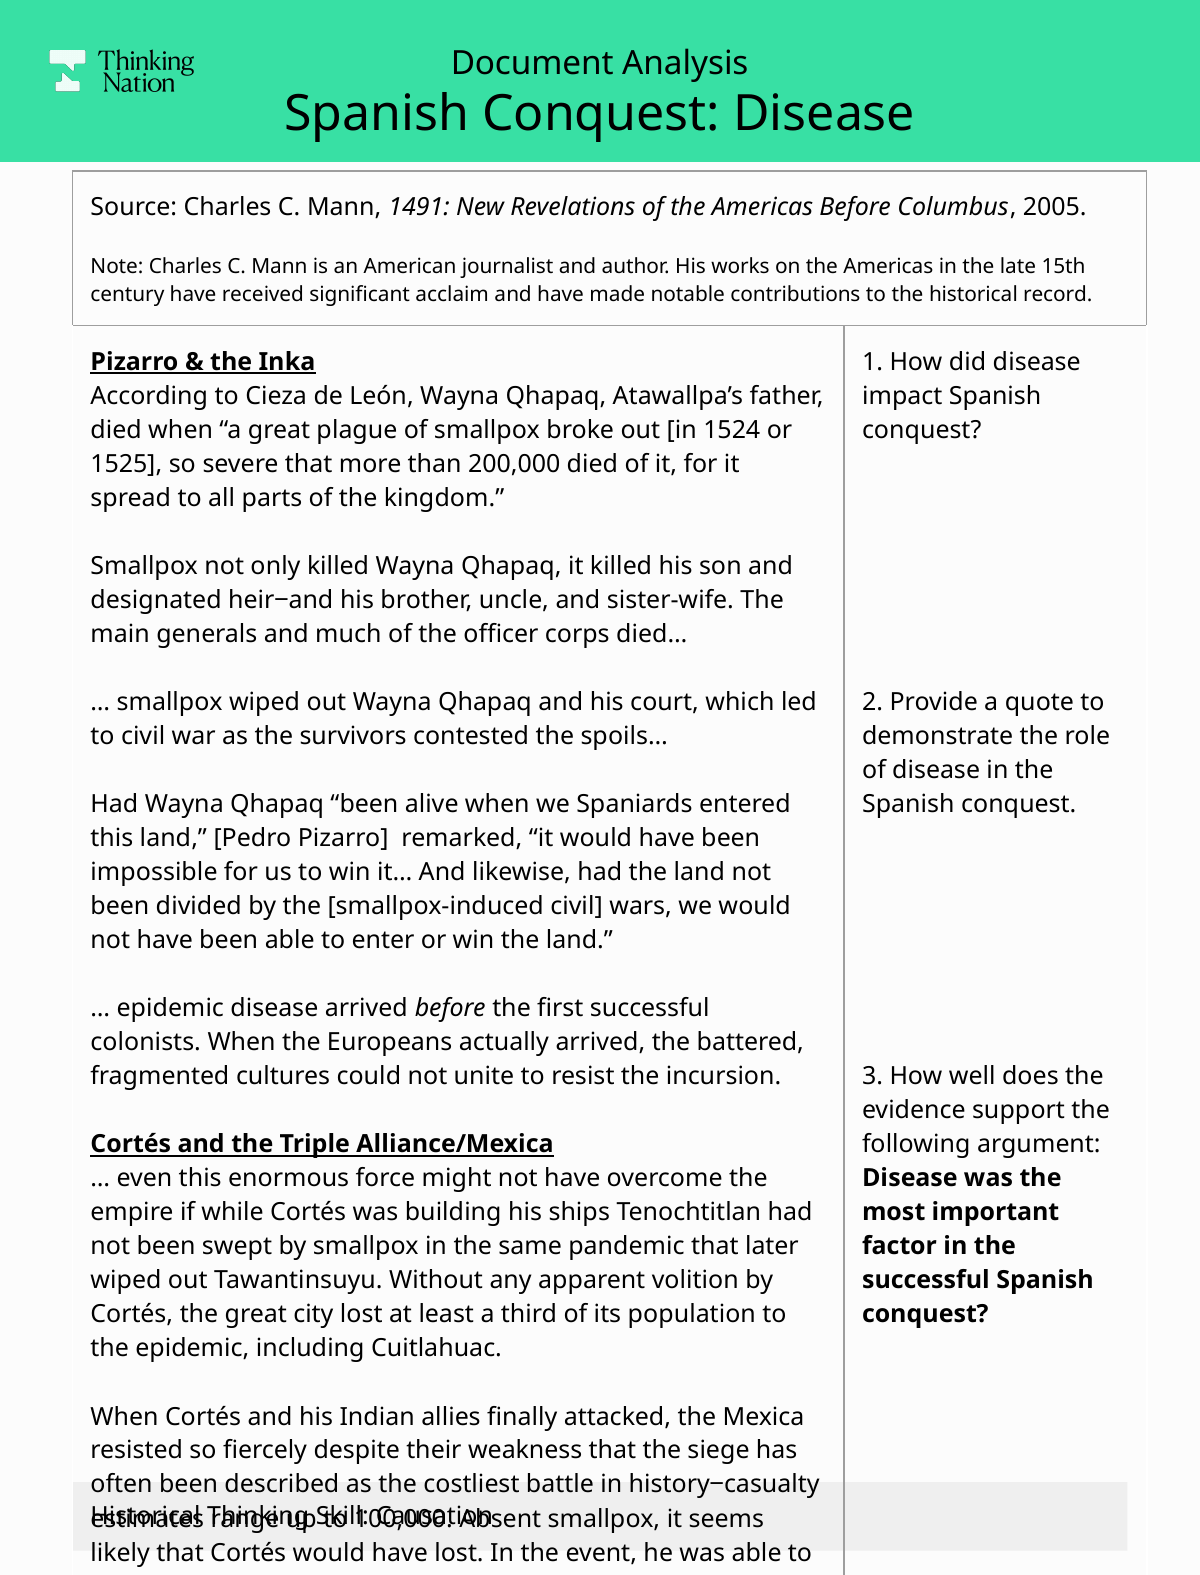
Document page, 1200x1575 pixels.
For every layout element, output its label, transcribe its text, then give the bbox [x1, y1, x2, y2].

picture [33, 35, 199, 105]
text_box Document Analysis Spanish Conquest: Disease [0, 0, 1200, 162]
table_cell Pizarro & the Inka According to Cieza de León, Wayna Qhapaq, Atawallpa’s father, died when “a great plague of smallpox broke out [in 1524 or 1525], so severe that more than 200,000 died of it, for it spread to all parts of the kingdom.” Smallpox not only killed Wayna Qhapaq, it killed his son and designated heir‒and his brother, uncle, and sister-wife. The main generals and much of the officer corps died… … smallpox wiped out Wayna Qhapaq and his court, which led to civil war as the survivors contested the spoils… Had Wayna Qhapaq “been alive when we Spaniards entered this land,” [Pedro Pizarro] remarked, “it would have been impossible for us to win it… And likewise, had the land not been divided by the [smallpox-induced civil] wars, we would not have been able to enter or win the land.” … epidemic disease arrived before the first successful colonists. When the Europeans actually arrived, the battered, fragmented cultures could not unite to resist the incursion. Cortés and the Triple Alliance/Mexica … even this enormous force might not have overcome the empire if while Cortés was building his ships Tenochtitlan had not been swept by smallpox in the same pandemic that later wiped out Tawantinsuyu. Without any apparent volition by Cortés, the great city lost at least a third of its population to the epidemic, including Cuitlahuac. When Cortés and his Indian allies finally attacked, the Mexica resisted so fiercely despite their weakness that the siege has often been described as the costliest battle in history‒casualty estimates range up to 100,000. Absent smallpox, it seems likely that Cortés would have lost. In the event, he was able to take the city only by systematically destroying it. The Alliance capitulated on August 21, 1521. [73, 326, 843, 1575]
table_cell 1. How did disease impact Spanish conquest? 2. Provide a quote to demonstrate the role of disease in the Spanish conquest. 3. How well does the evidence support the following argument: Disease was the most important factor in the successful Spanish conquest? [845, 326, 1146, 1575]
table_header Source: Charles C. Mann, 1491: New Revelations of the Americas Before Columbus, 2005. Note: Charles C. Mann is an American journalist and author. His works on the Americas in the late 15th century have received significant acclaim and have made notable contributions to the historical record. [73, 172, 1146, 325]
